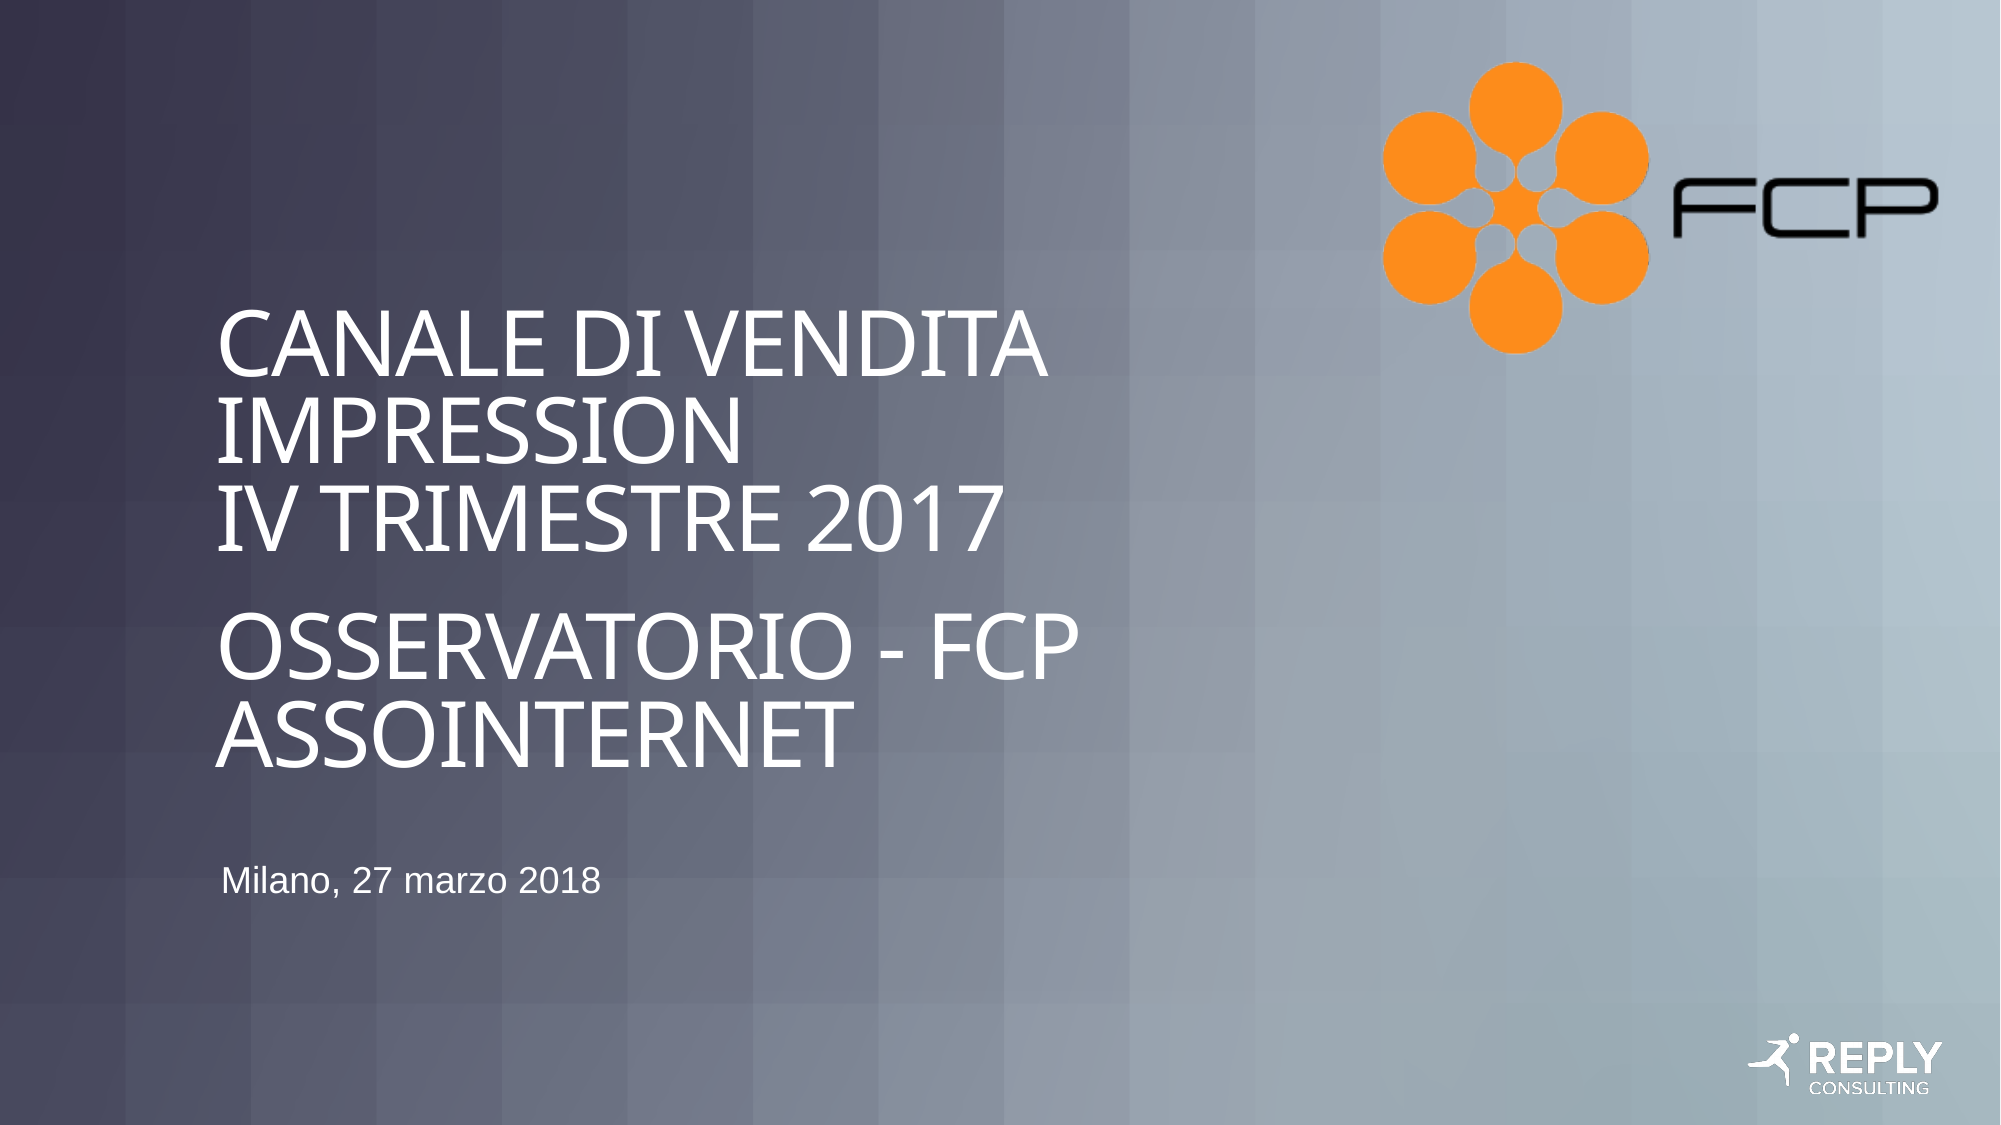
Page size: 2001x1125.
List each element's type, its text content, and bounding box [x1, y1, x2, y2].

text_box CANALE DI VENDITA IMPRESSION IV TRIMESTRE 2017 OSSERVATORIO - FCP ASSOINTERNET [215, 257, 1379, 786]
subtitle Milano, 27 marzo 2018 [220, 848, 1466, 921]
picture [0, 0, 2001, 1125]
